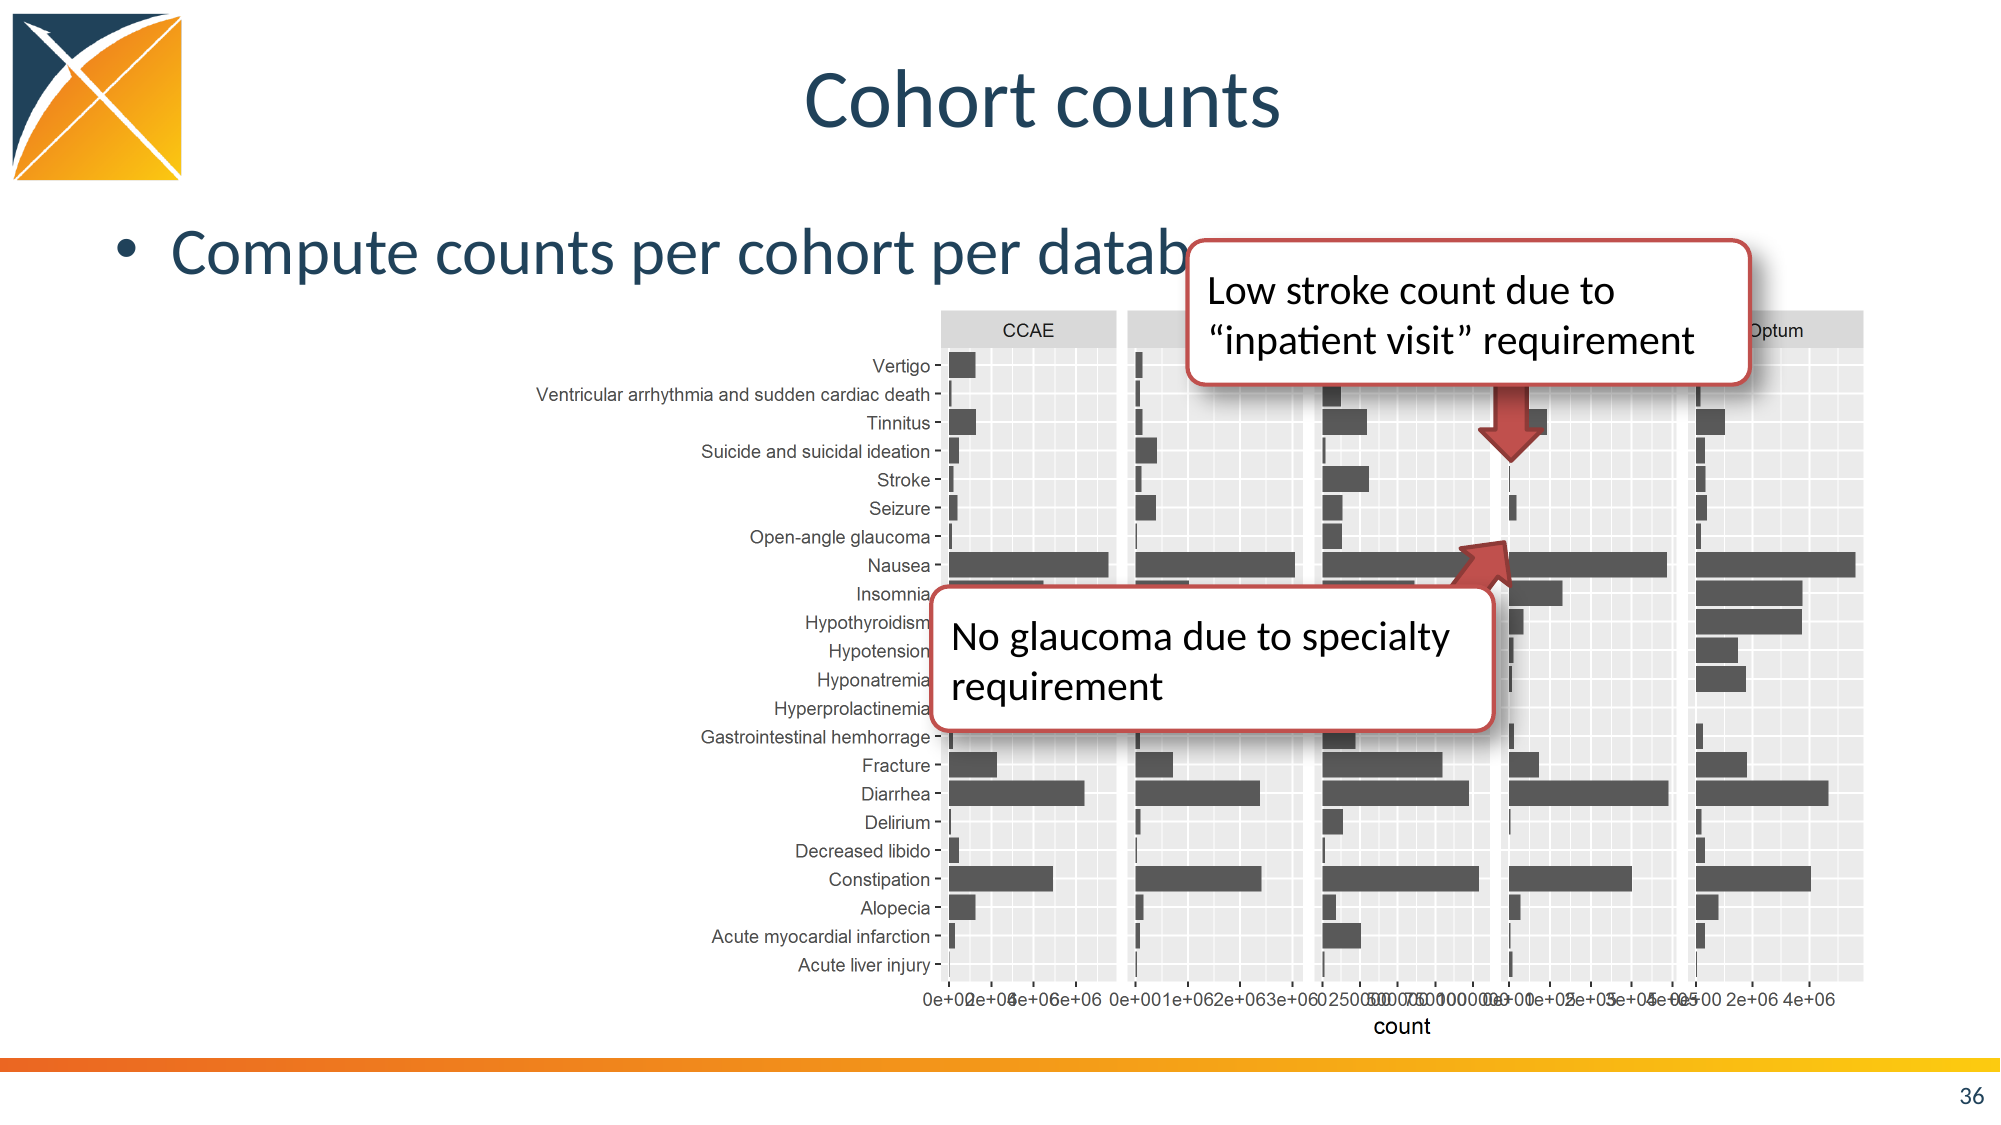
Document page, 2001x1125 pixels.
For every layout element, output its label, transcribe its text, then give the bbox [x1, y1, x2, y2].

picture [524, 299, 1876, 1051]
text_box Low stroke count due to “inpatient visit” requirement [1185, 238, 1753, 298]
slide_number 36 [1533, 1065, 2000, 1125]
title Cohort counts [205, 24, 1900, 163]
picture [0, 0, 206, 200]
list Compute counts per cohort per database [99, 200, 1900, 1005]
